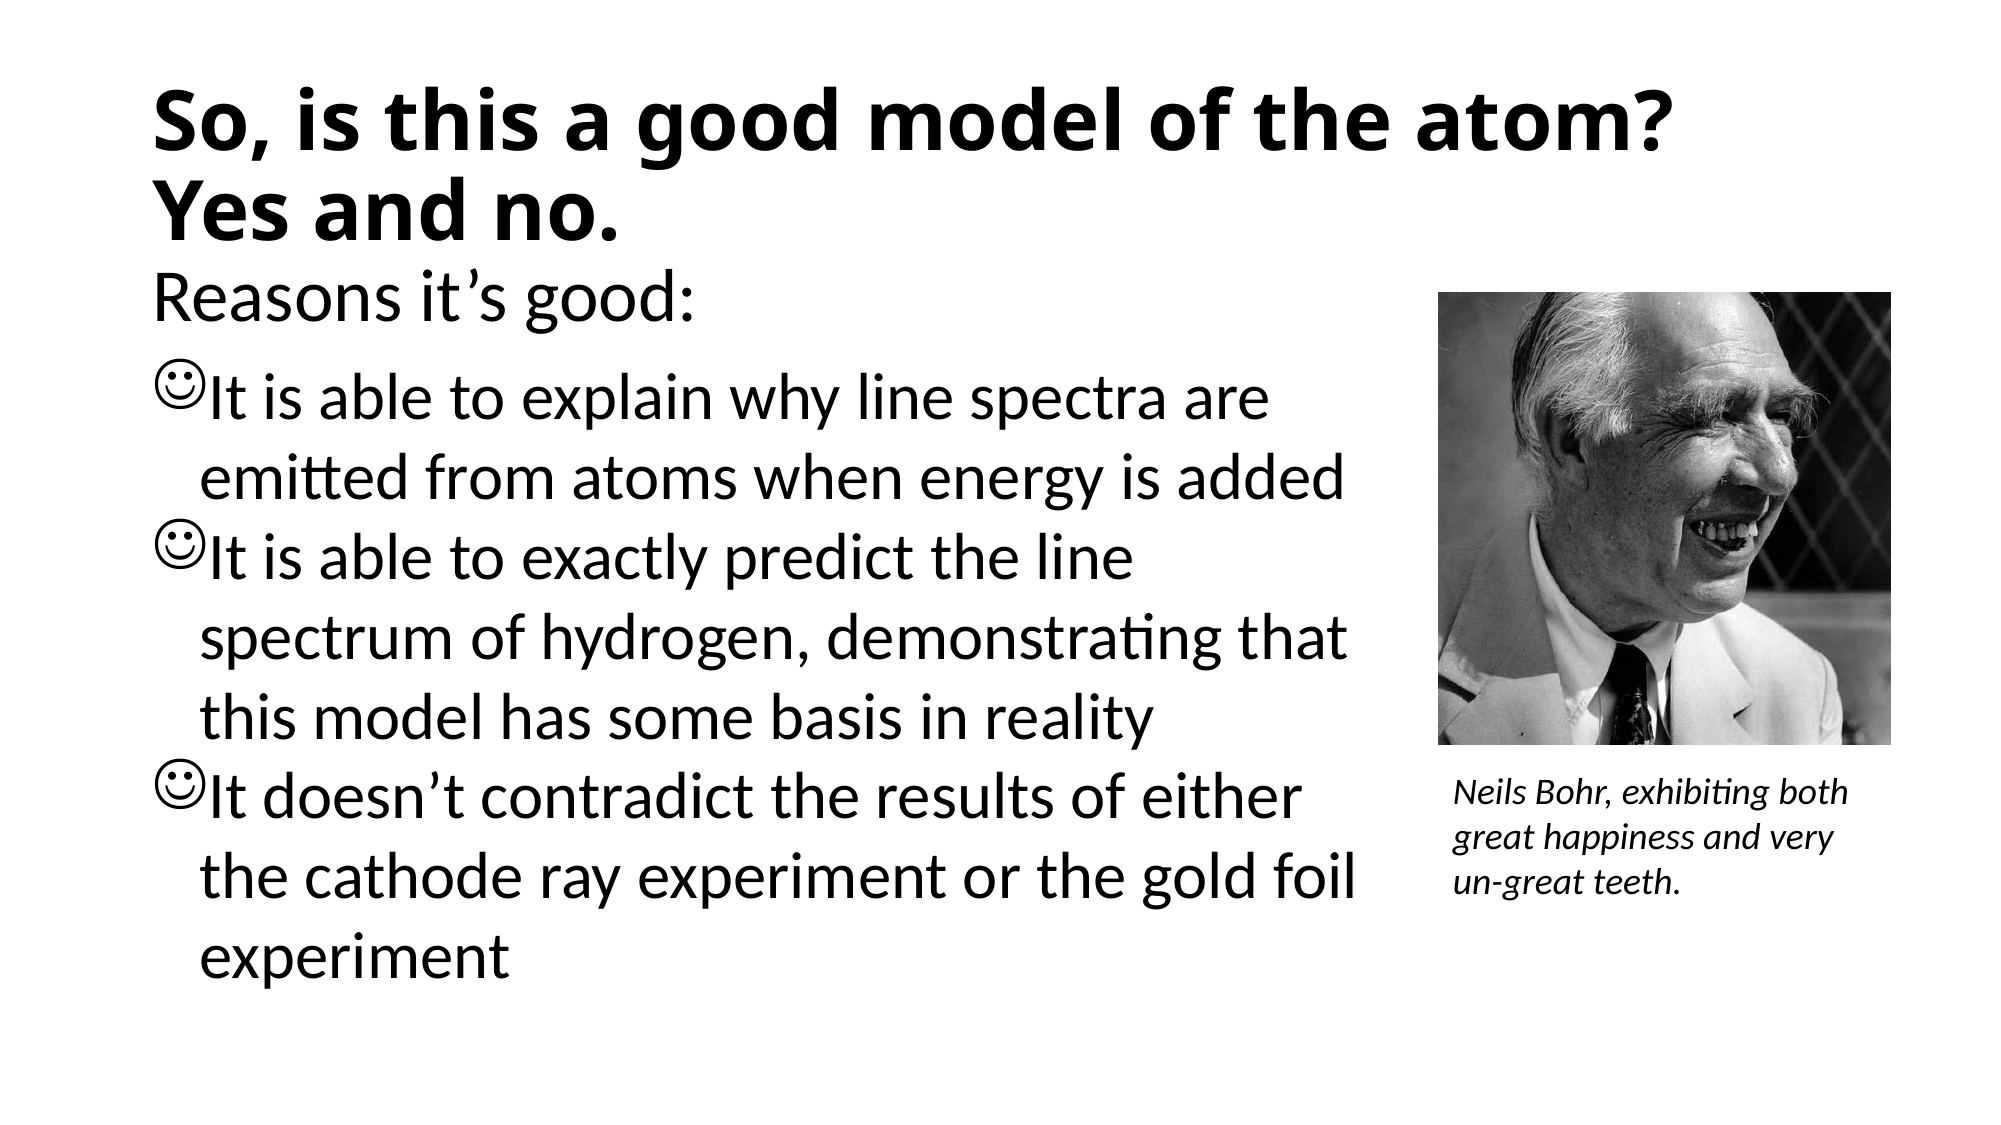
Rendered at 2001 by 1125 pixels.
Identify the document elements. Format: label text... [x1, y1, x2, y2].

text_box It is able to explain why line spectra are emitted from atoms when energy is added It is able to exactly predict the line spectrum of hydrogen, demonstrating that this model has some basis in reality It doesn’t contradict the results of either the cathode ray experiment or the gold foil experiment [137, 345, 1404, 1000]
text_box Reasons it’s good: [137, 239, 1373, 344]
text_box Neils Bohr, exhibiting both great happiness and very un-great teeth. [1438, 759, 1891, 910]
picture [1438, 292, 1891, 745]
title So, is this a good model of the atom? Yes and no. [137, 59, 1863, 278]
